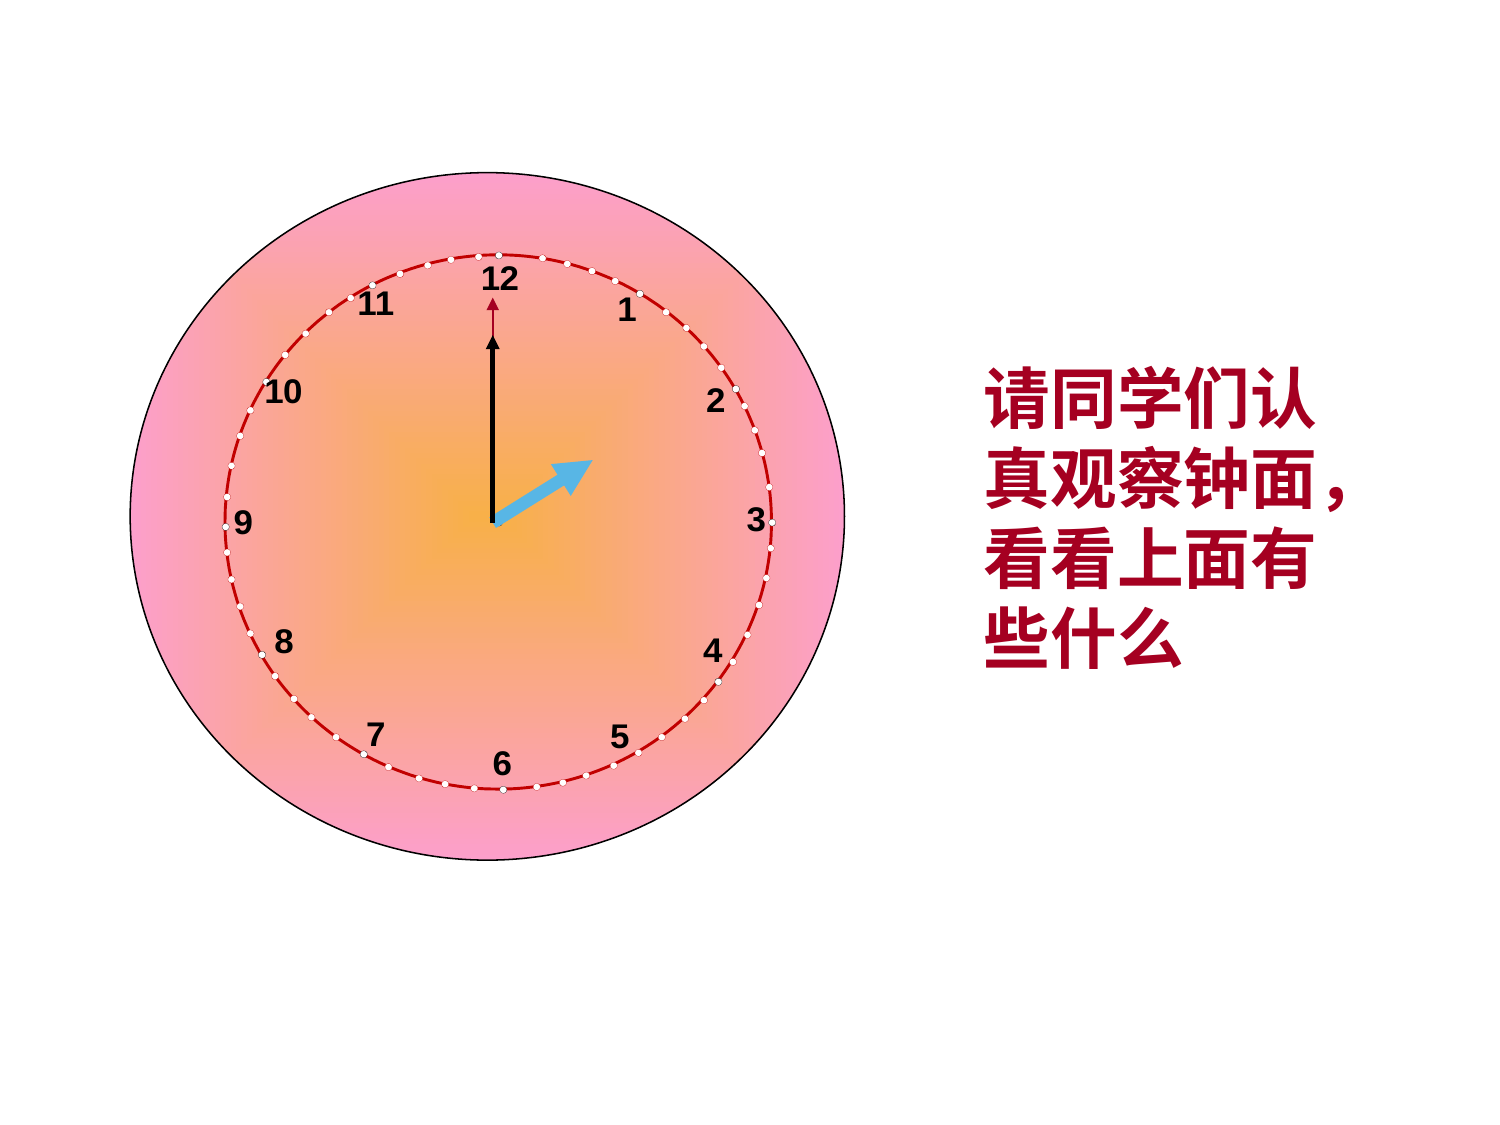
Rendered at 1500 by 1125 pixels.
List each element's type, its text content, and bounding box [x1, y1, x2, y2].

text_box [130, 291, 217, 742]
text_box [265, 172, 710, 247]
picture [217, 247, 781, 798]
text_box [282, 798, 693, 861]
text_box [781, 320, 845, 713]
text_box 请同学们认真观察钟面，看看上面有些什么 [968, 349, 1353, 685]
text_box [493, 460, 593, 523]
